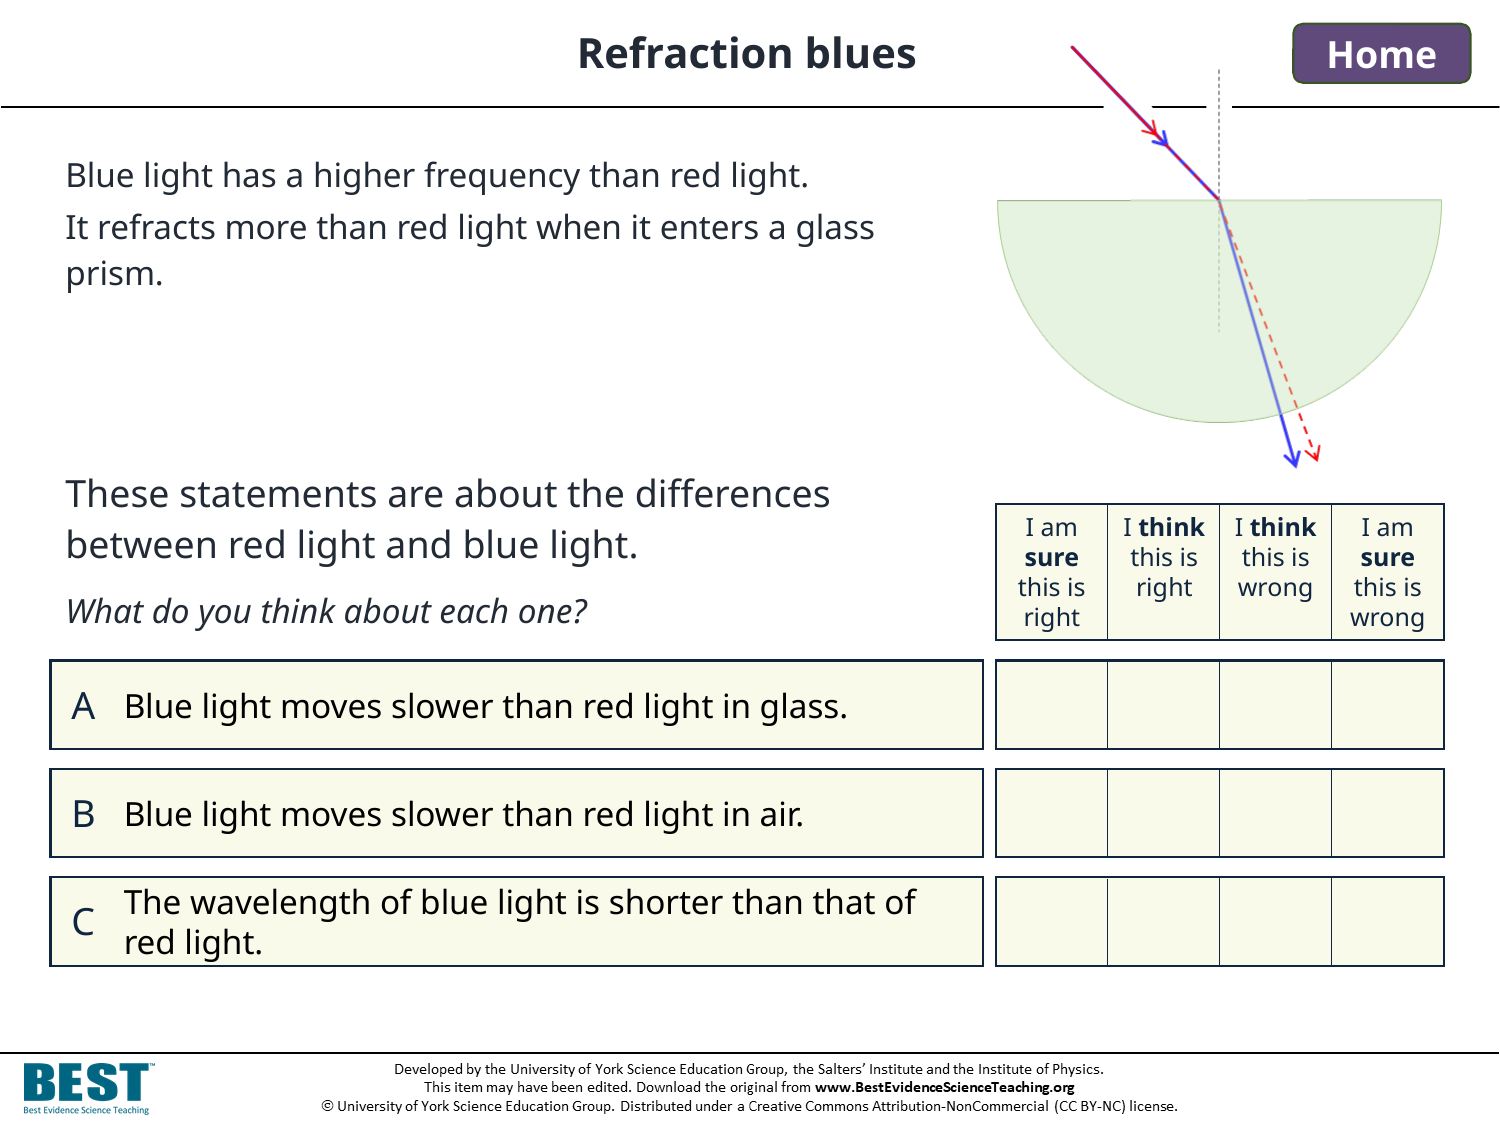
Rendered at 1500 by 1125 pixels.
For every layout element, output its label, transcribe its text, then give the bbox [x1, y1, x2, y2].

text_box Refraction blues [23, 4, 1471, 99]
picture [0, 106, 1500, 1125]
text_box Home [1292, 22, 1472, 84]
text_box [995, 876, 1444, 968]
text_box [997, 45, 1442, 484]
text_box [995, 768, 1444, 859]
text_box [995, 503, 1444, 642]
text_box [995, 660, 1444, 750]
